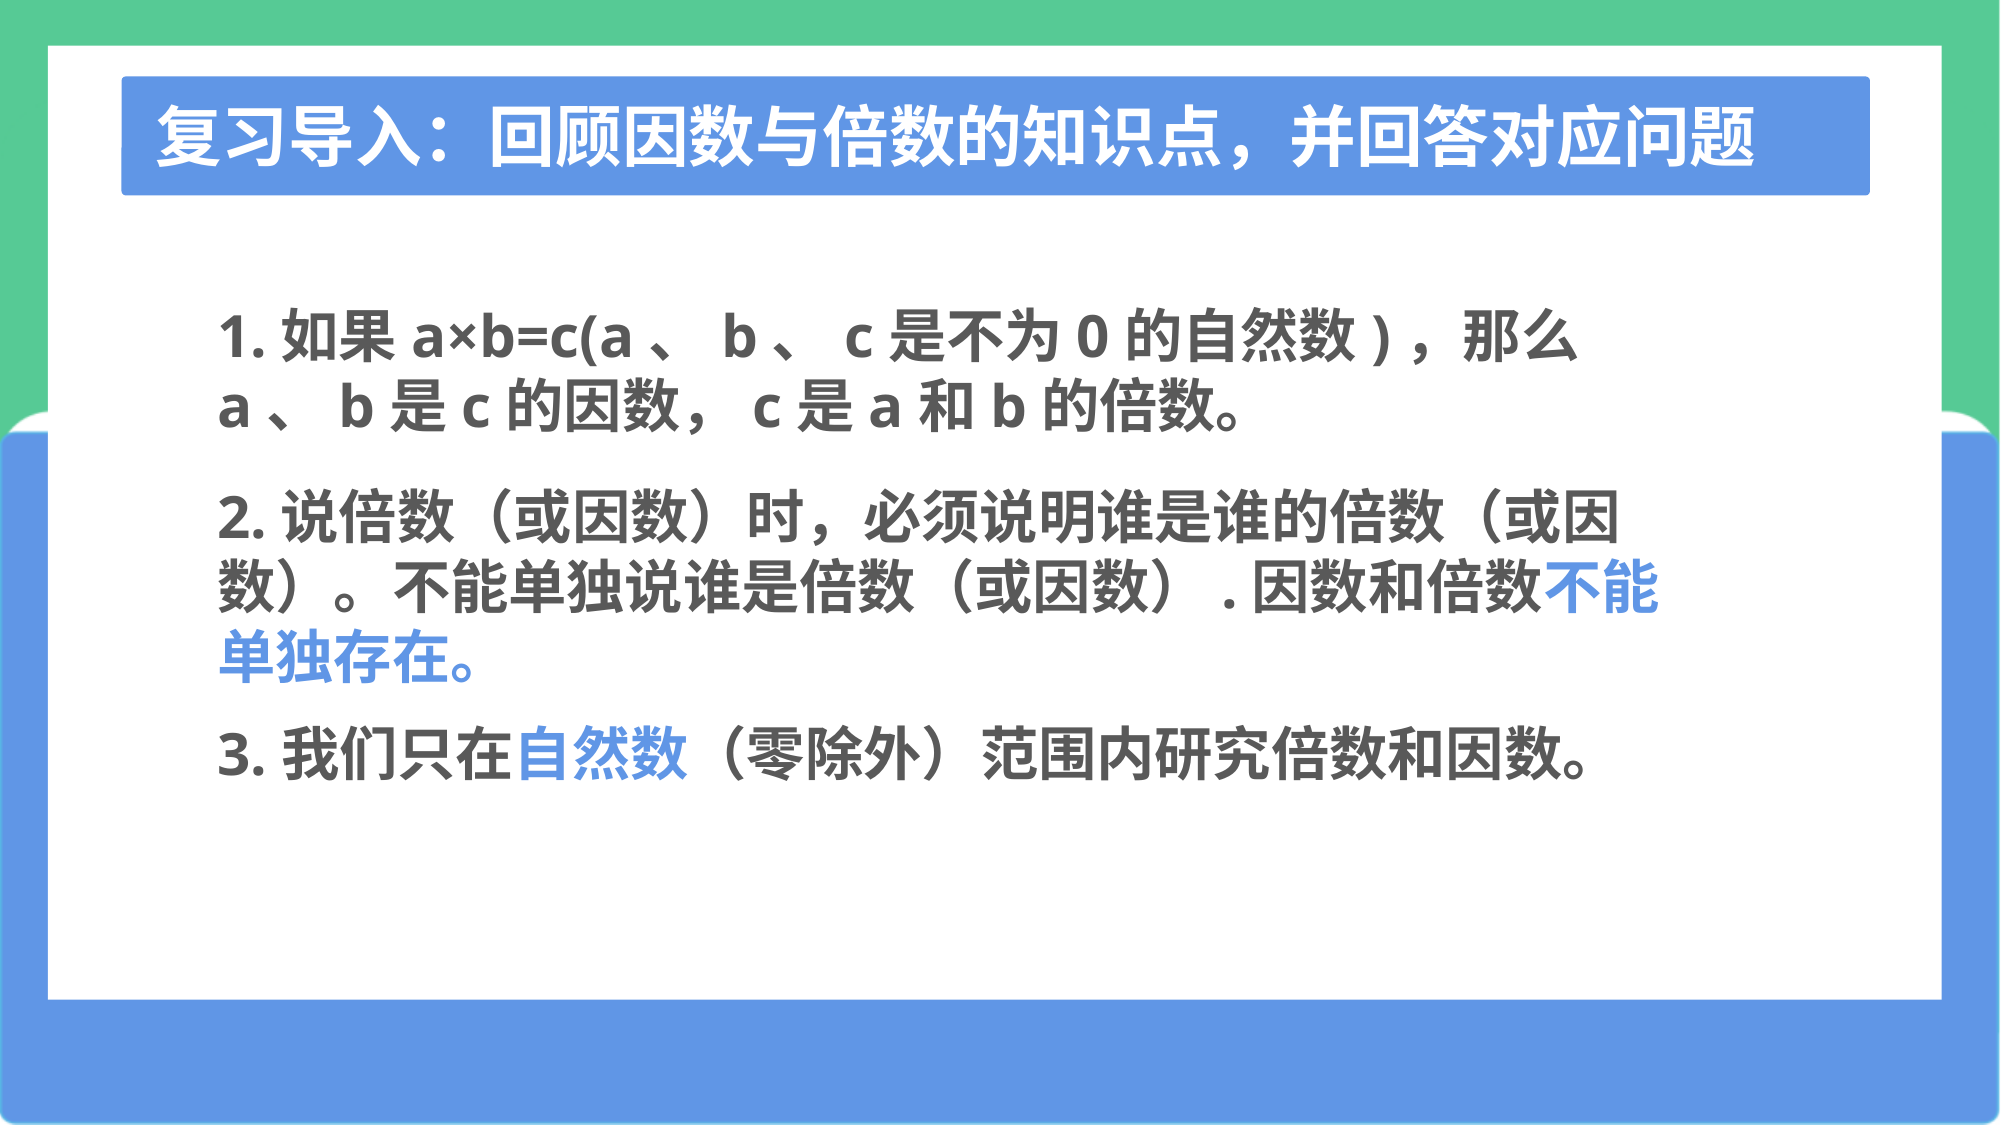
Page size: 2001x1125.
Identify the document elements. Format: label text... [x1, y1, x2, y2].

text_box [120, 75, 1872, 197]
text_box 2.说倍数（或因数）时，必须说明谁是谁的倍数（或因数）。不能单独说谁是倍数（或因数）.因数和倍数不能单独存在。 [202, 472, 1689, 710]
text_box 复习导入：回顾因数与倍数的知识点，并回答对应问题 [140, 87, 1870, 182]
picture [0, 0, 2001, 1125]
text_box 1.如果a×b=c(a、b、c是不为0的自然数)，那么a、b是c的因数，c是a和b的倍数。 [202, 292, 1702, 447]
text_box [47, 45, 1943, 1001]
text_box 3.我们只在自然数（零除外）范围内研究倍数和因数。 [202, 710, 1702, 795]
